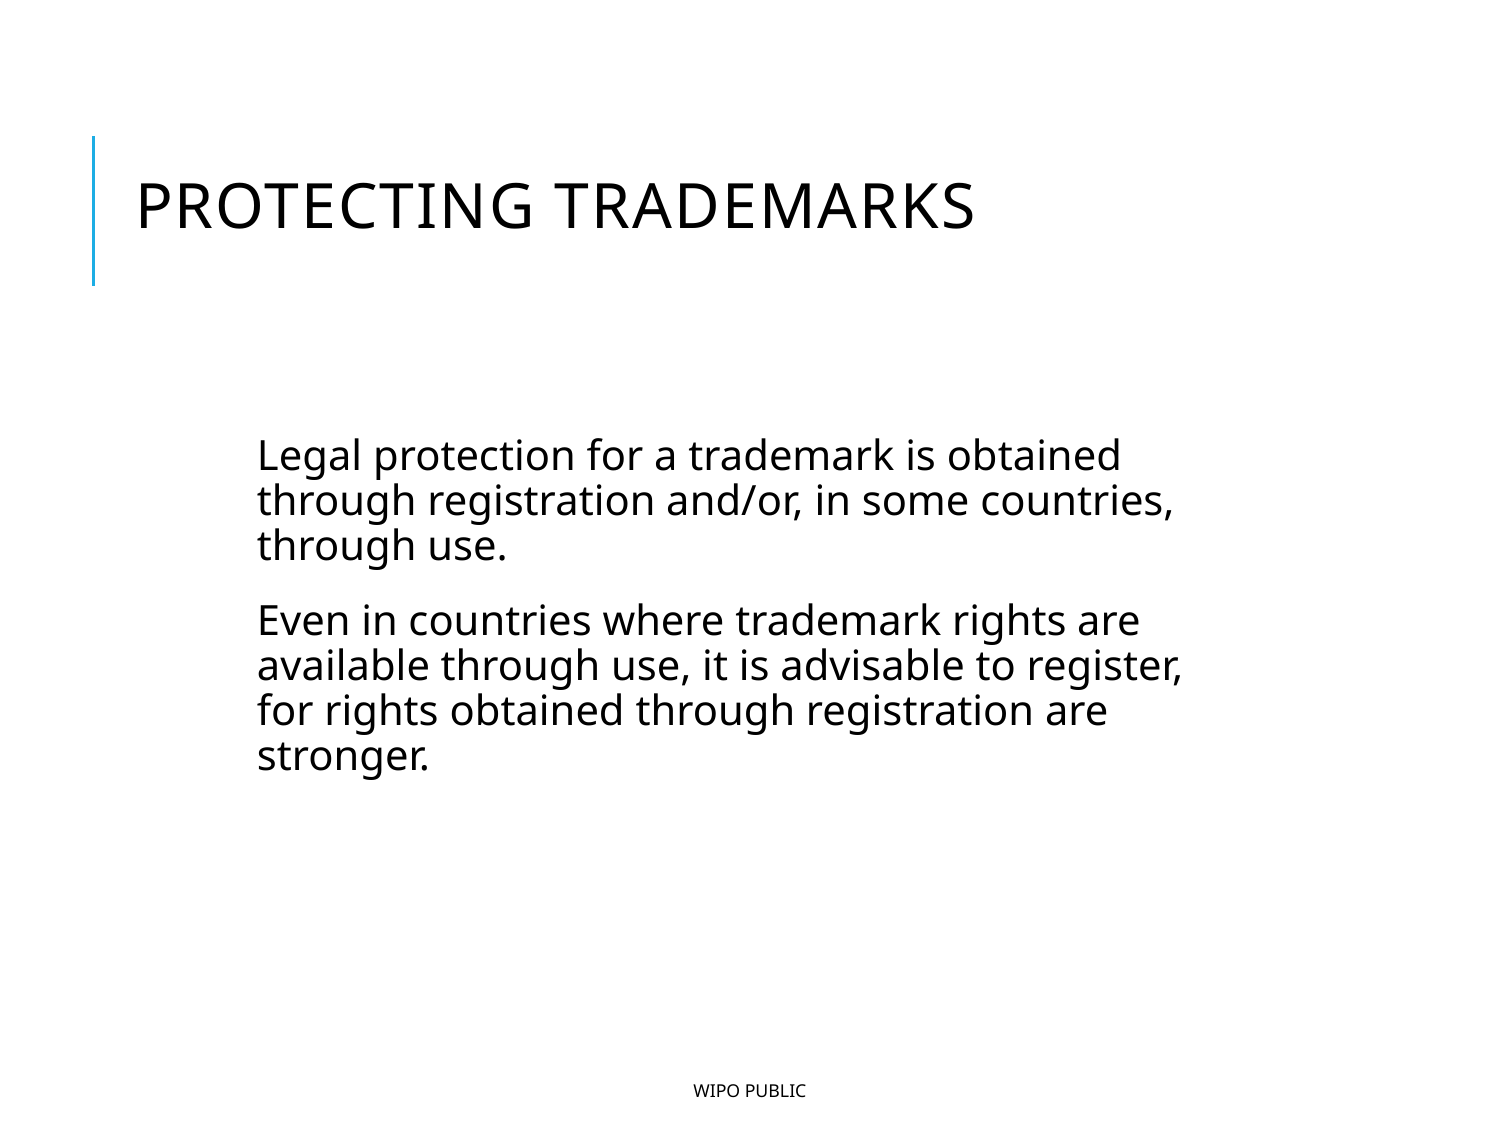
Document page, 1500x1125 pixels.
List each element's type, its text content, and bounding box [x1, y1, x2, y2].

list Legal protection for a trademark is obtained through registration and/or, in some countries, through use. Even in countries where trademark rights are available through use, it is advisable to register, for rights obtained through registration are stronger. [234, 427, 1247, 939]
title Protecting trademarks [123, 150, 1155, 271]
